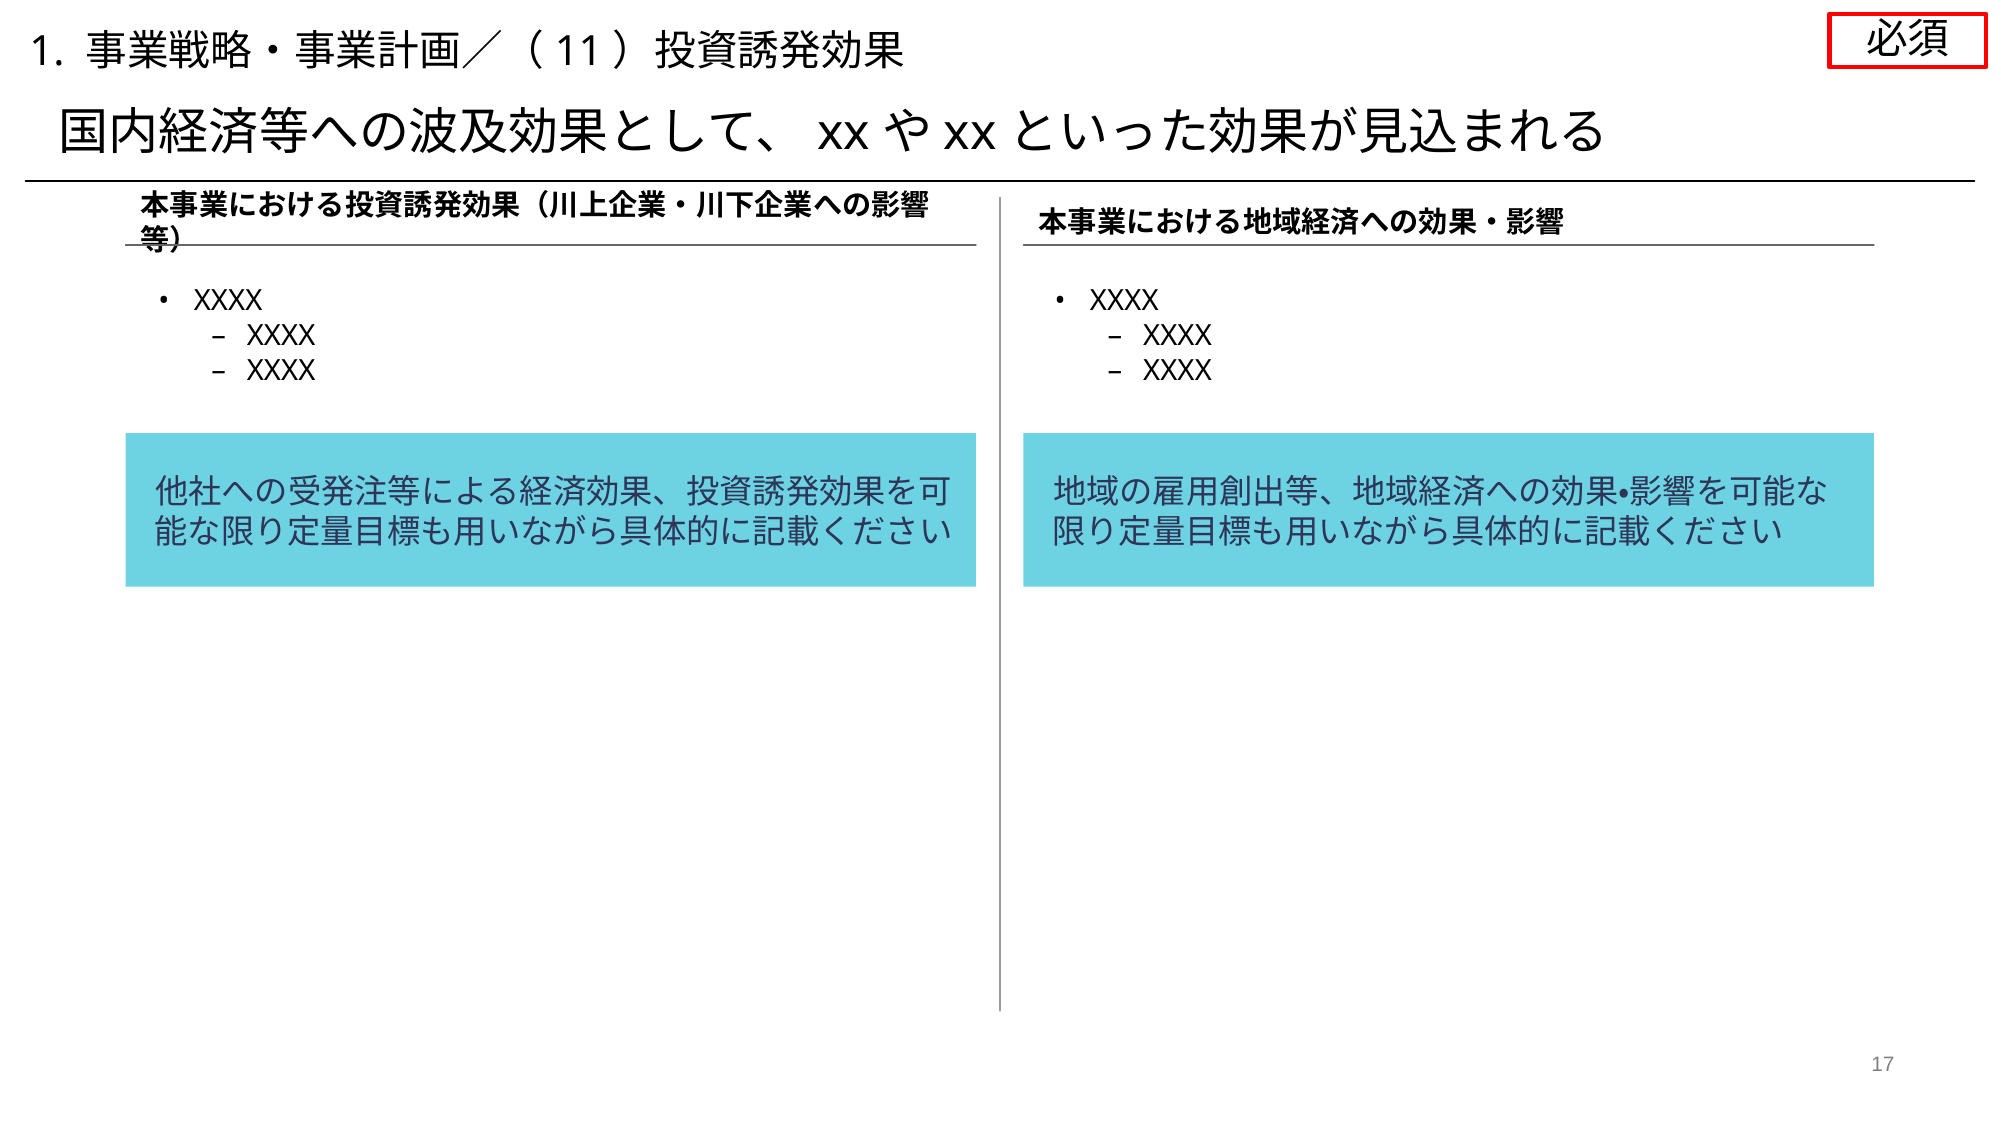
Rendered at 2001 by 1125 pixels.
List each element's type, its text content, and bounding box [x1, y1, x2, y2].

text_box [125, 197, 977, 246]
text_box 他社への受発注等による経済効果、投資誘発効果を可能な限り定量目標も用いながら具体的に記載ください [125, 432, 977, 587]
text_box 必須 [1829, 13, 1986, 68]
text_box XXXX XXXX XXXX [1021, 273, 1875, 405]
text_box 1. 事業戦略・事業計画／（11）投資誘発効果 [29, 29, 1823, 75]
text_box 地域の雇用創出等、地域経済への効果・影響を可能な限り定量目標も用いながら具体的に記載ください [1023, 432, 1875, 587]
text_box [1023, 197, 1875, 246]
text_box 国内経済等への波及効果として、xxやxxといった効果が見込まれる [59, 106, 1904, 161]
text_box XXXX XXXX XXXX [125, 273, 977, 405]
